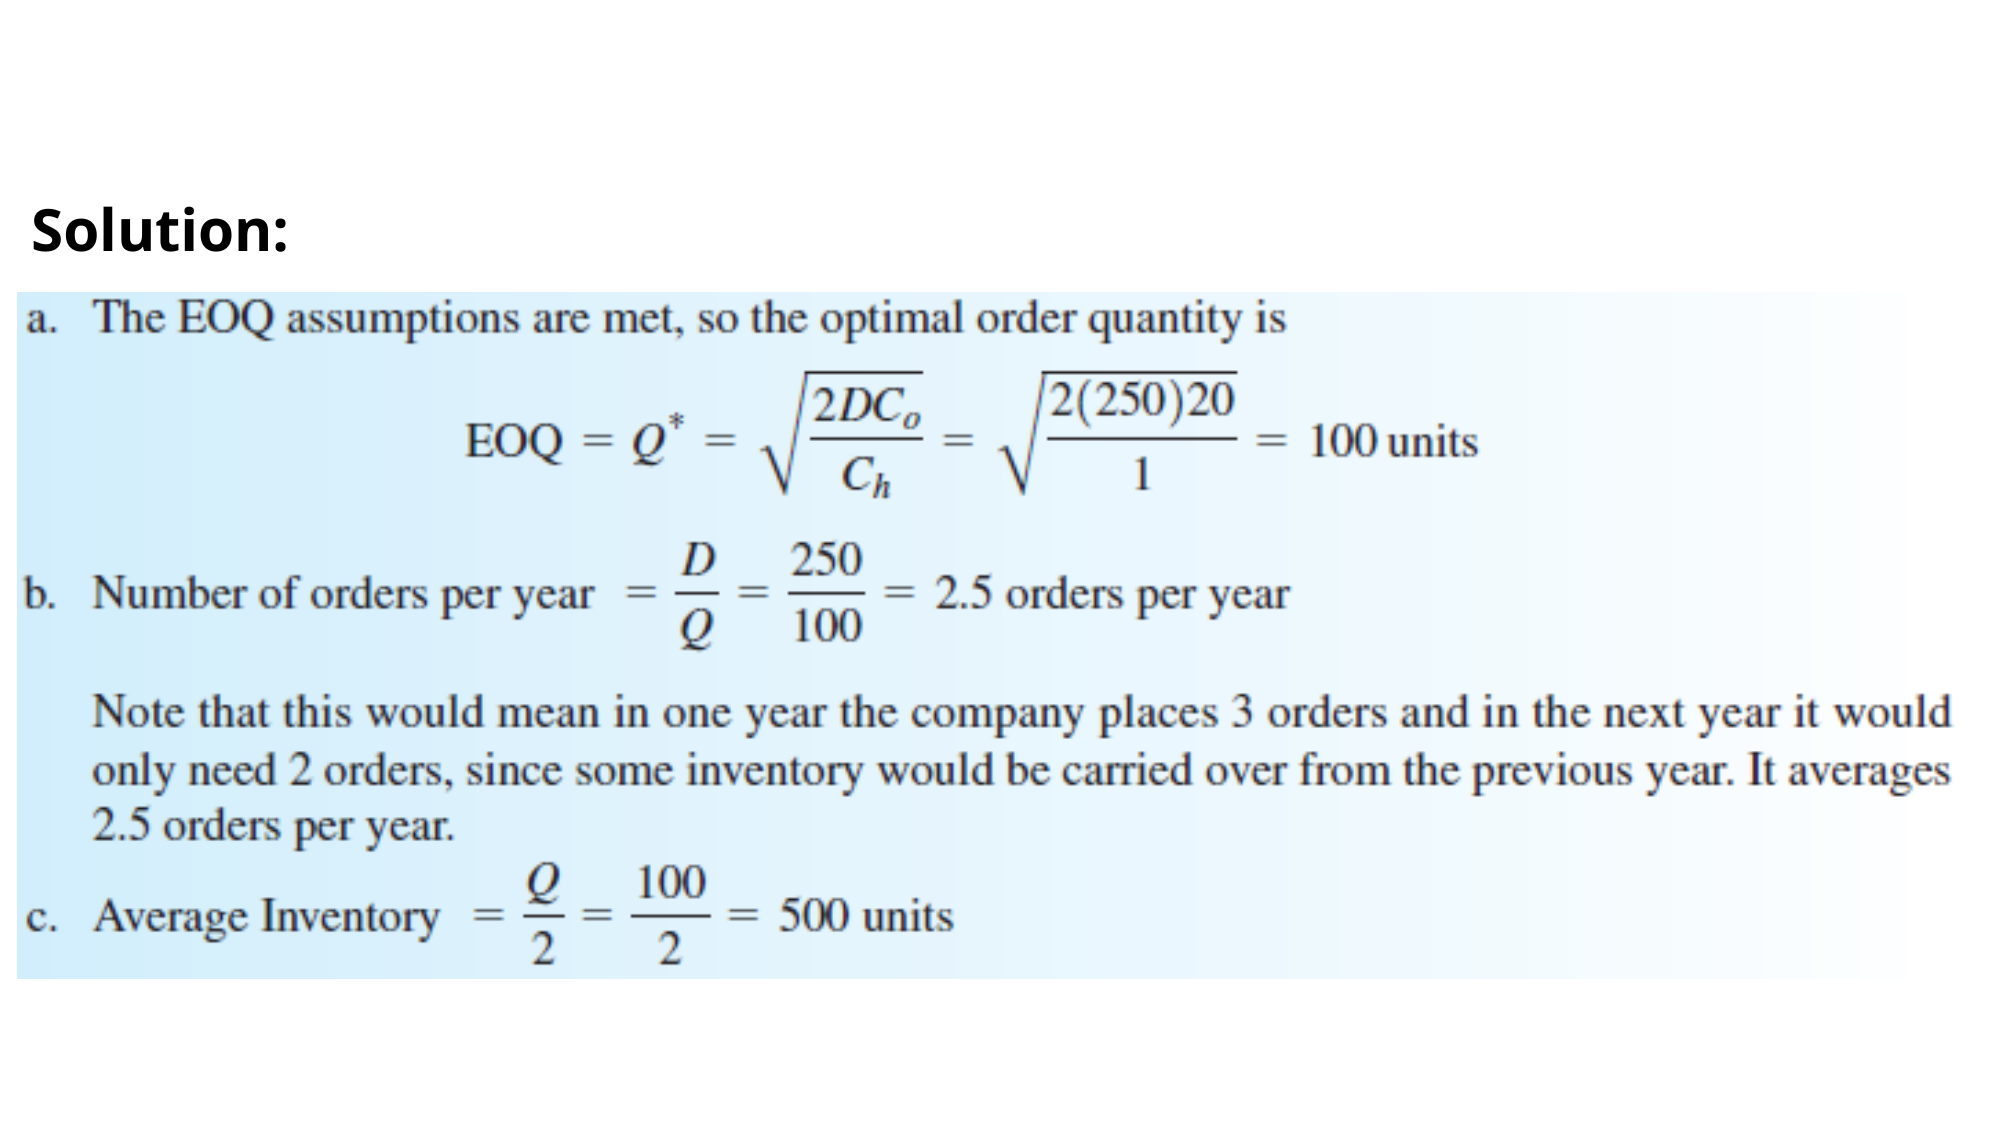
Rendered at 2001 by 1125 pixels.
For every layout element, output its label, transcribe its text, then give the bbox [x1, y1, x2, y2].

picture [17, 292, 1966, 979]
text_box Solution: [16, 186, 304, 271]
